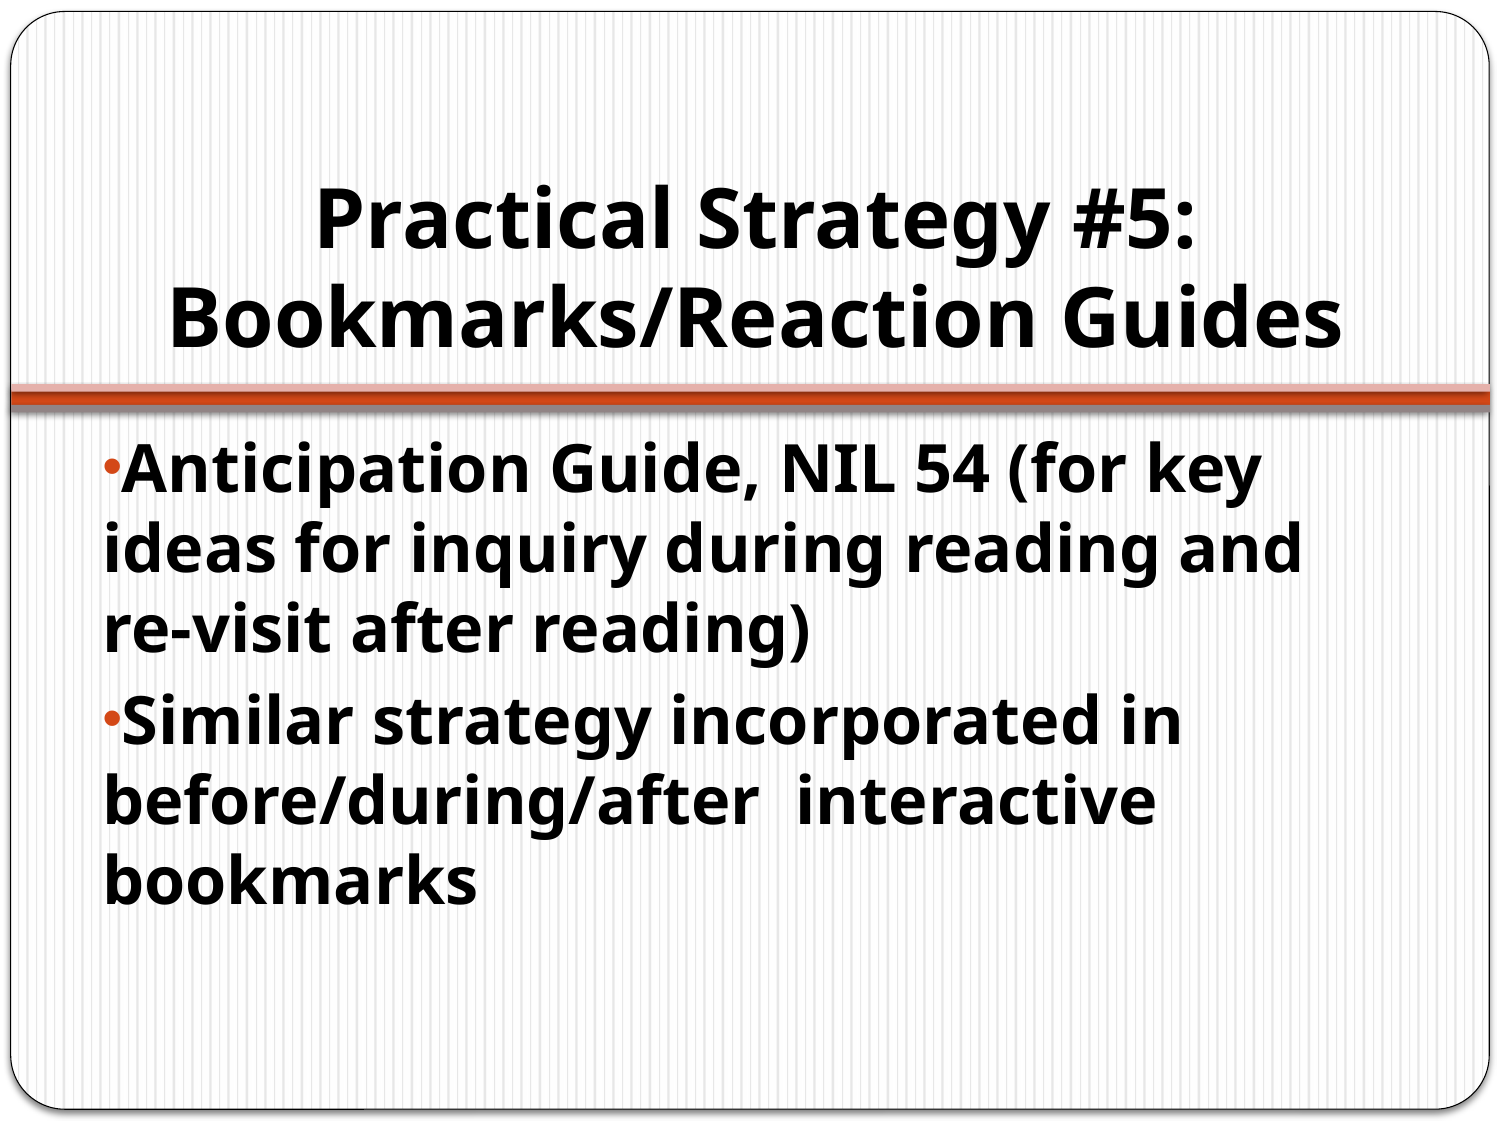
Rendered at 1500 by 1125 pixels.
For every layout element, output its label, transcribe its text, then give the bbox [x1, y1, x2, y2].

list Anticipation Guide, NIL 54 (for key ideas for inquiry during reading and re-visit after reading) Similar strategy incorporated in before/during/after interactive bookmarks [87, 417, 1394, 975]
title Practical Strategy #5: Bookmarks/Reaction Guides [118, 156, 1394, 380]
